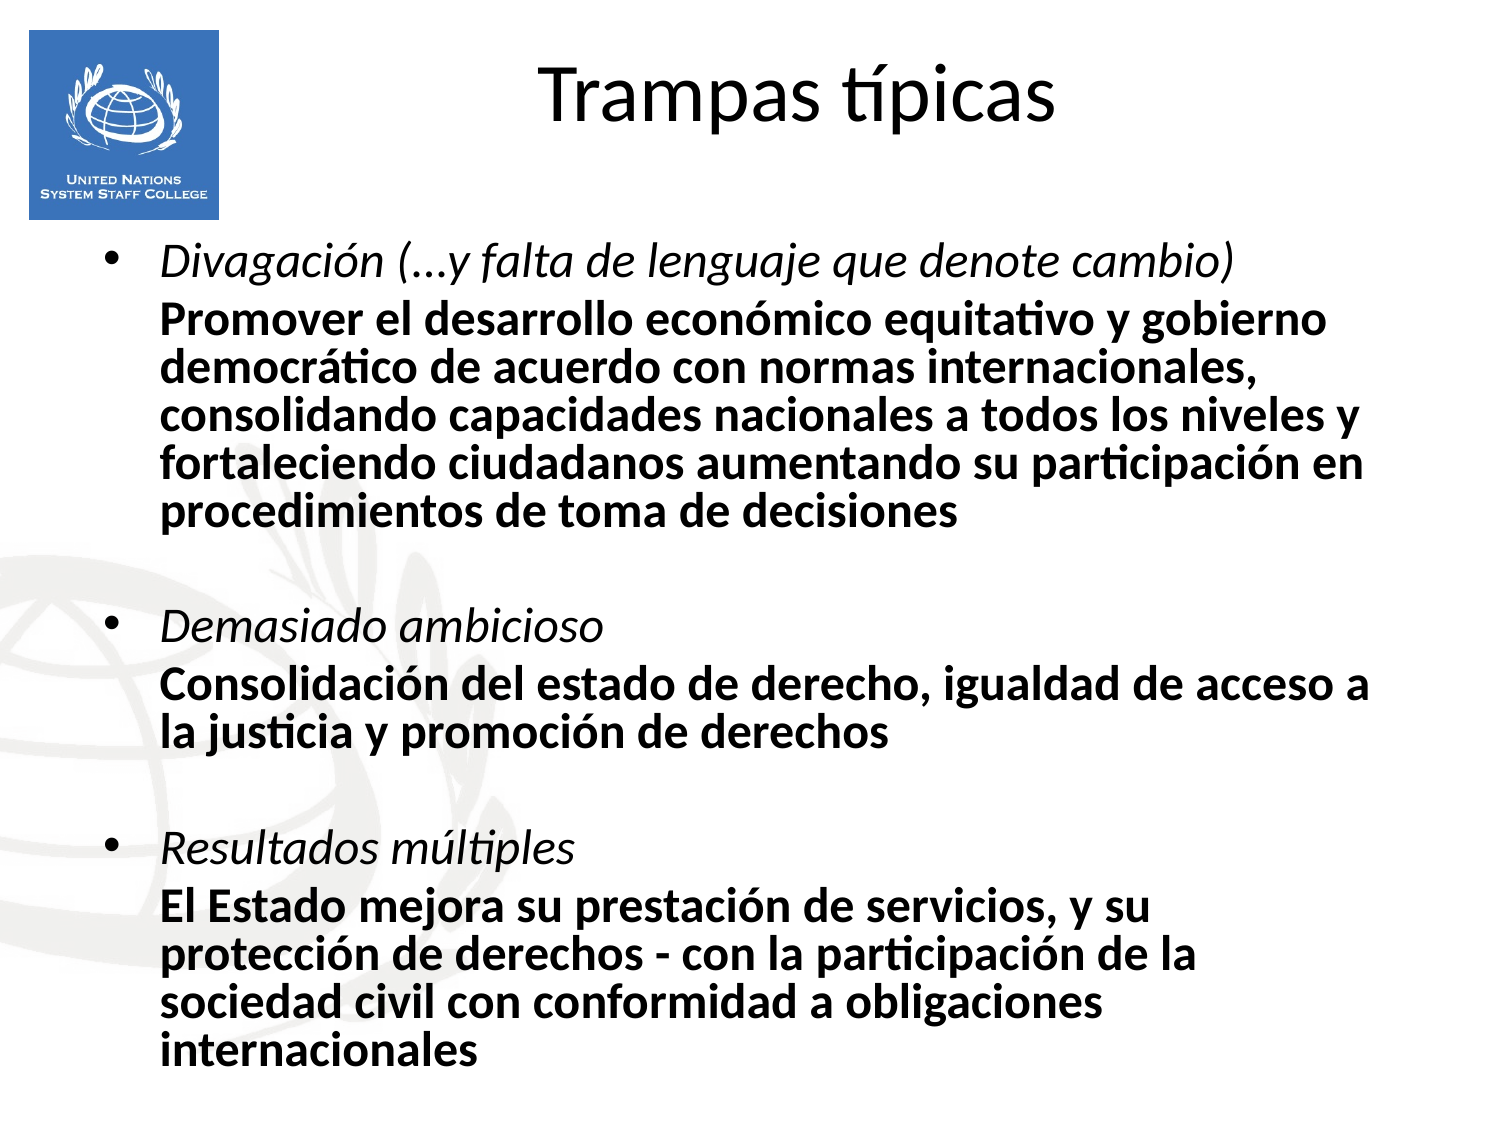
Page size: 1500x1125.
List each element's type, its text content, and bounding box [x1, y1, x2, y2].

text_box Trampas típicas [160, 30, 1436, 139]
text_box Divagación (...y falta de lenguaje que denote cambio) Promover el desarrollo económico equitativo y gobierno democrático de acuerdo con normas internacionales, consolidando capacidades nacionales a todos los niveles y fortaleciendo ciudadanos aumentando su participación en procedimientos de toma de decisiones Demasiado ambicioso Consolidación del estado de derecho, igualdad de acceso a la justicia y promoción de derechos Resultados múltiples El Estado mejora su prestación de servicios, y su protección de derechos - con la participación de la sociedad civil con conformidad a obligaciones internacionales [88, 231, 1388, 1083]
picture [29, 30, 219, 220]
